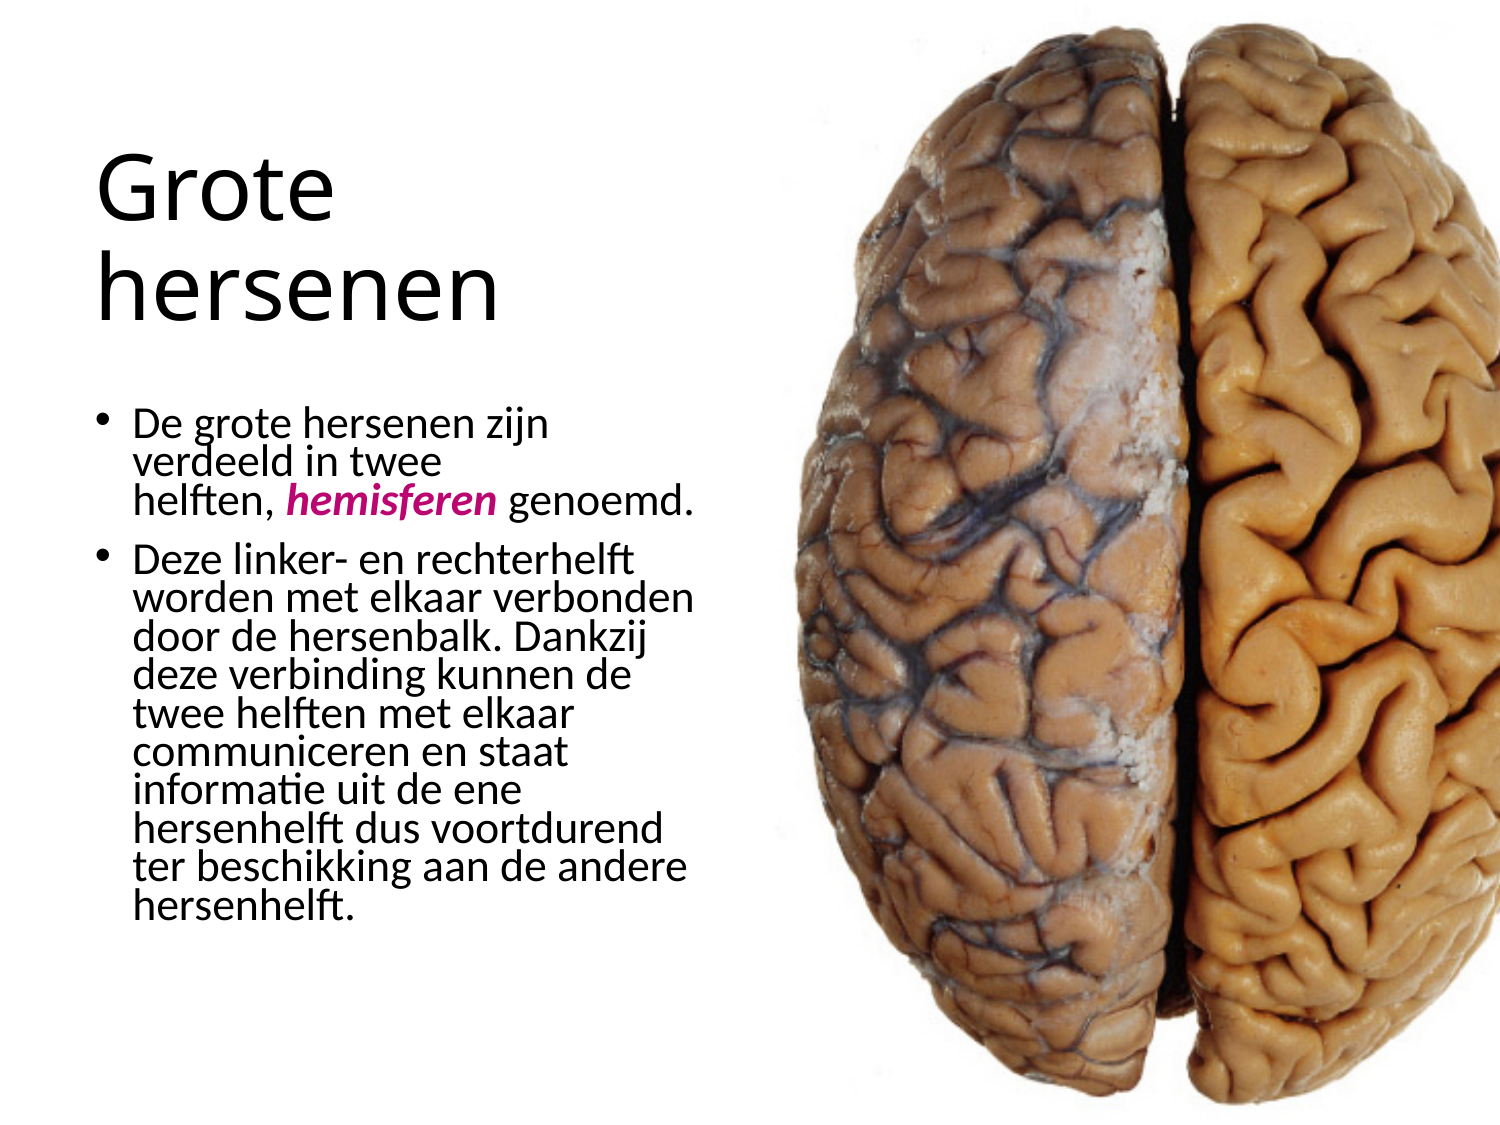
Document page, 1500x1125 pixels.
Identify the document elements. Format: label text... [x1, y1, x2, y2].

picture [773, 0, 1500, 1125]
title Grote hersenen [79, 103, 697, 379]
list De grote hersenen zijn verdeeld in twee helften, hemisferen genoemd. Deze linker- en rechterhelft worden met elkaar verbonden door de hersenbalk. Dankzij deze verbinding kunnen de twee helften met elkaar communiceren en staat informatie uit de ene hersenhelft dus voortdurend ter beschikking aan de andere hersenhelft. [79, 399, 727, 1021]
